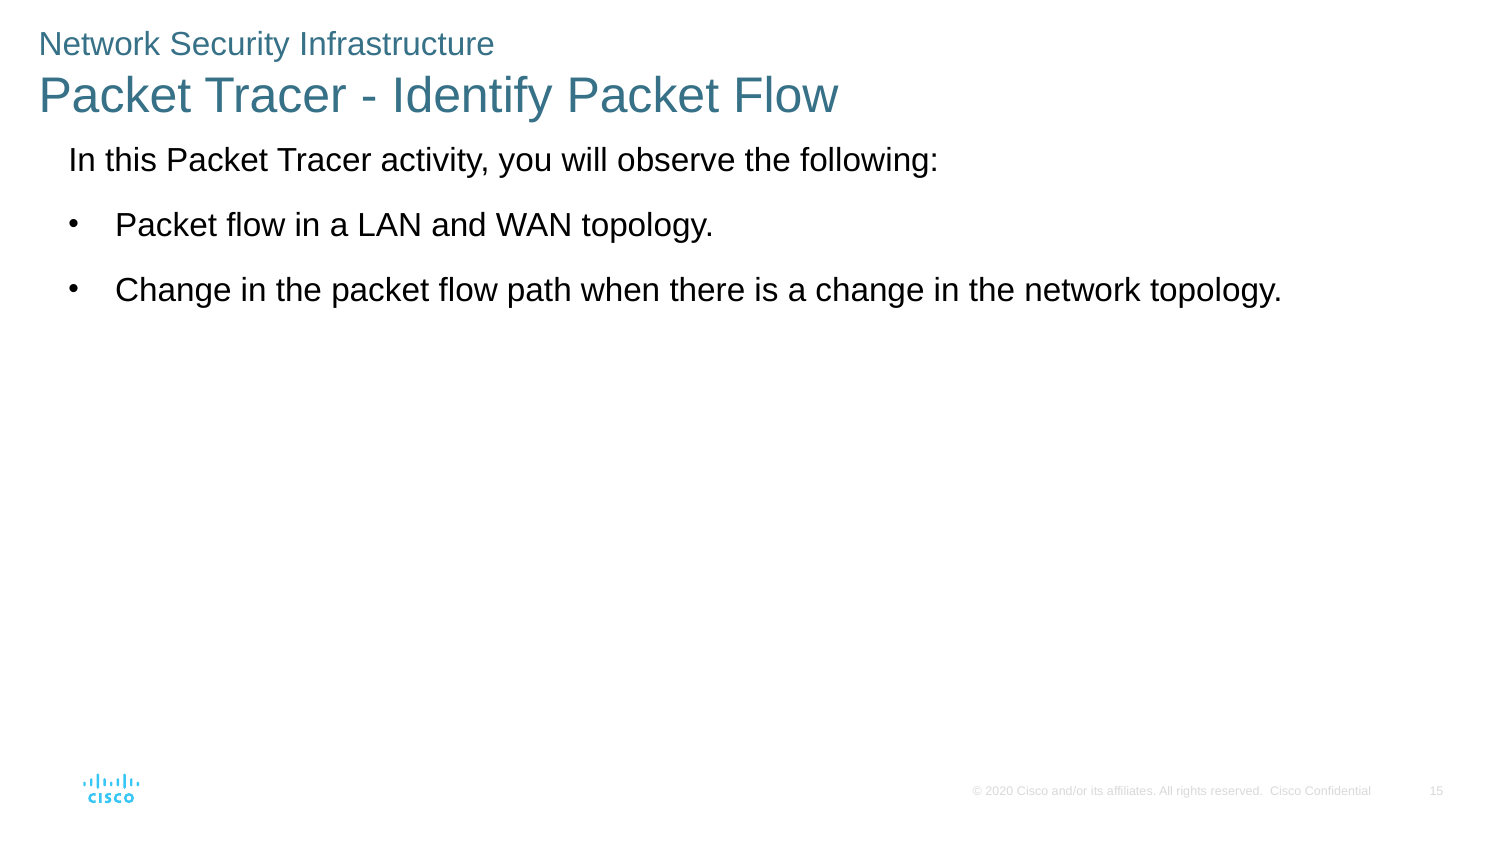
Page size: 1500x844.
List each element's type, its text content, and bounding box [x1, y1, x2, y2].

list In this Packet Tracer activity, you will observe the following: Packet flow in a LAN and WAN topology. Change in the packet flow path when there is a change in the network topology. [23, 131, 1393, 306]
text_box Network Security Infrastructure Packet Tracer - Identify Packet Flow [23, 10, 1500, 135]
